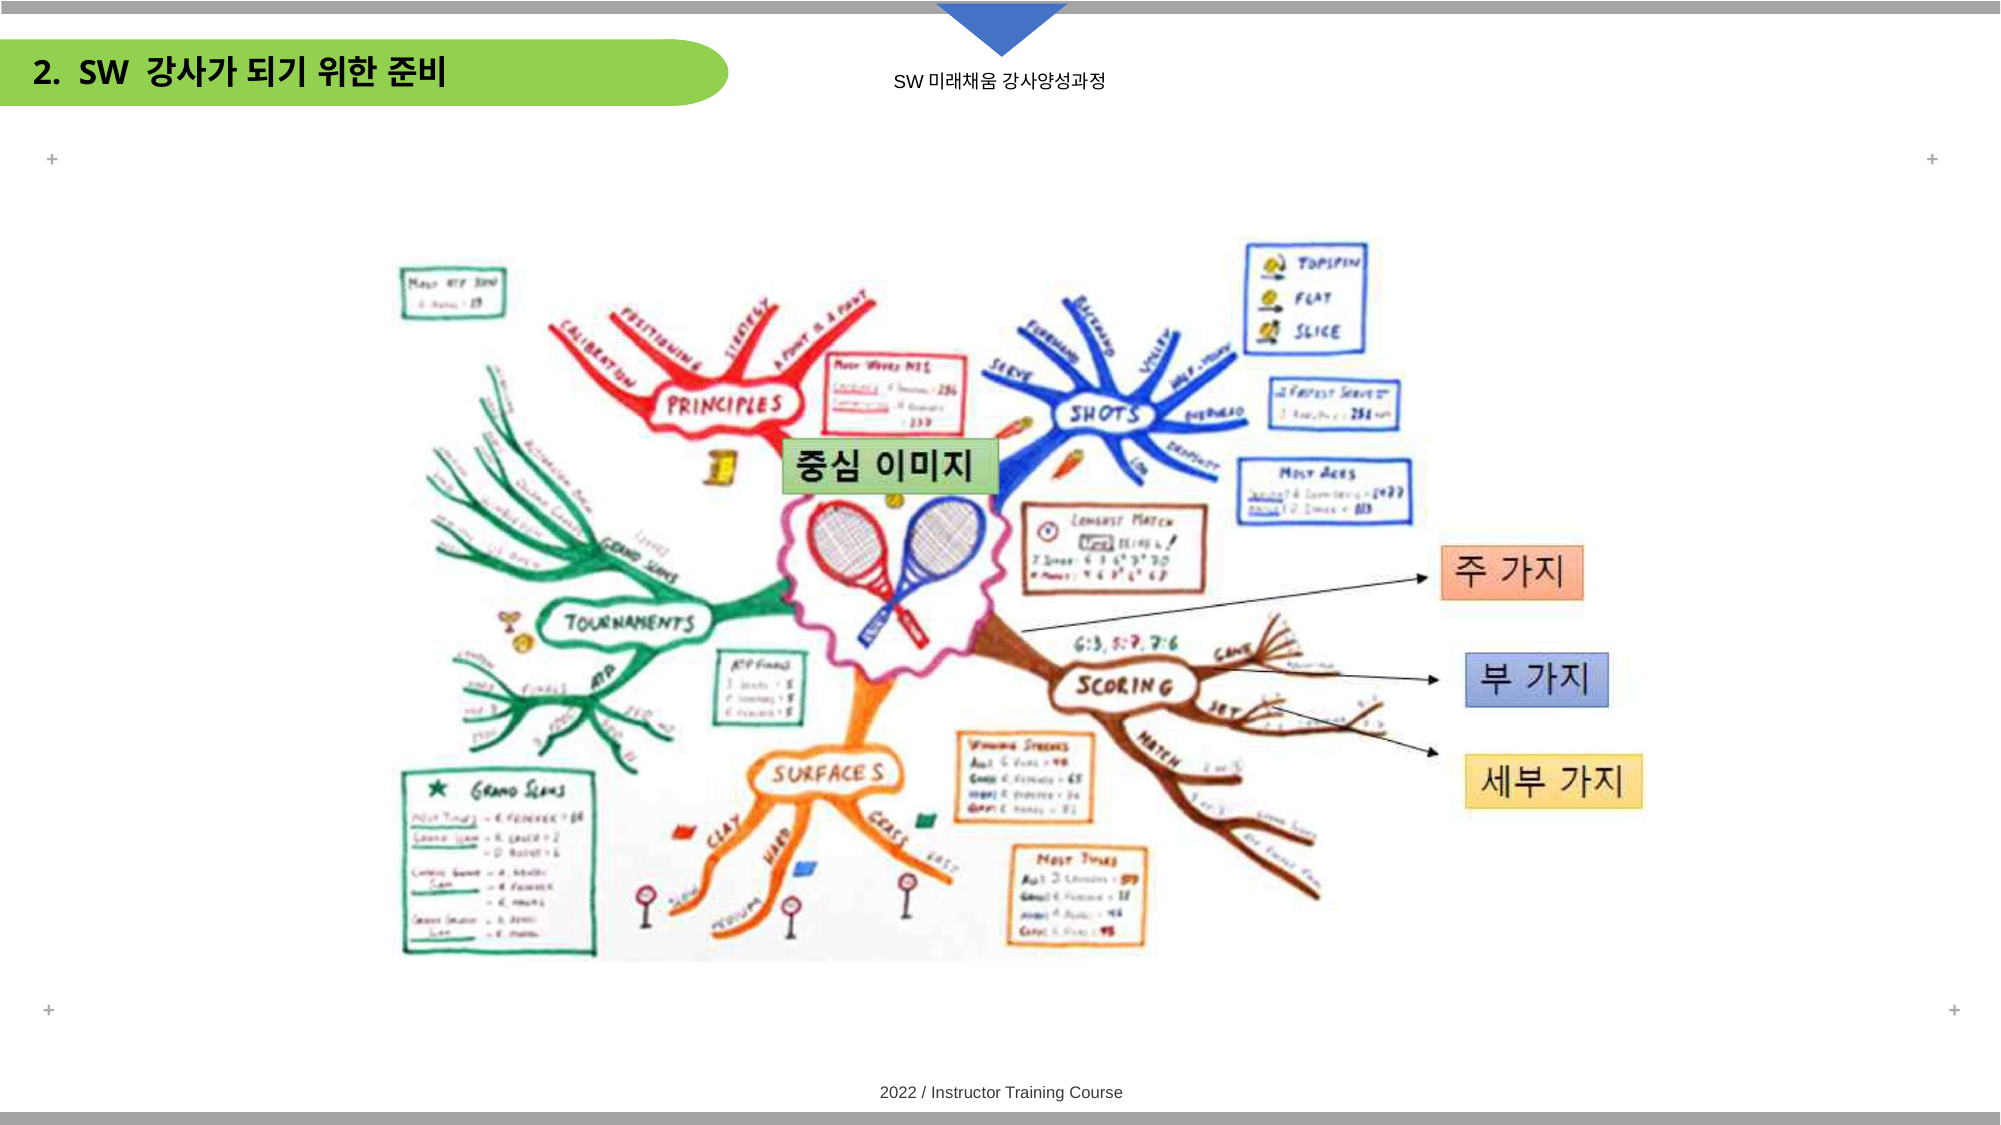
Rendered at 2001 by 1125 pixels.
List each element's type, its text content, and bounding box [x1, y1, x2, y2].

text_box [390, 235, 1647, 962]
title 2. SW 강사가 되기 위한 준비 [18, 41, 686, 107]
